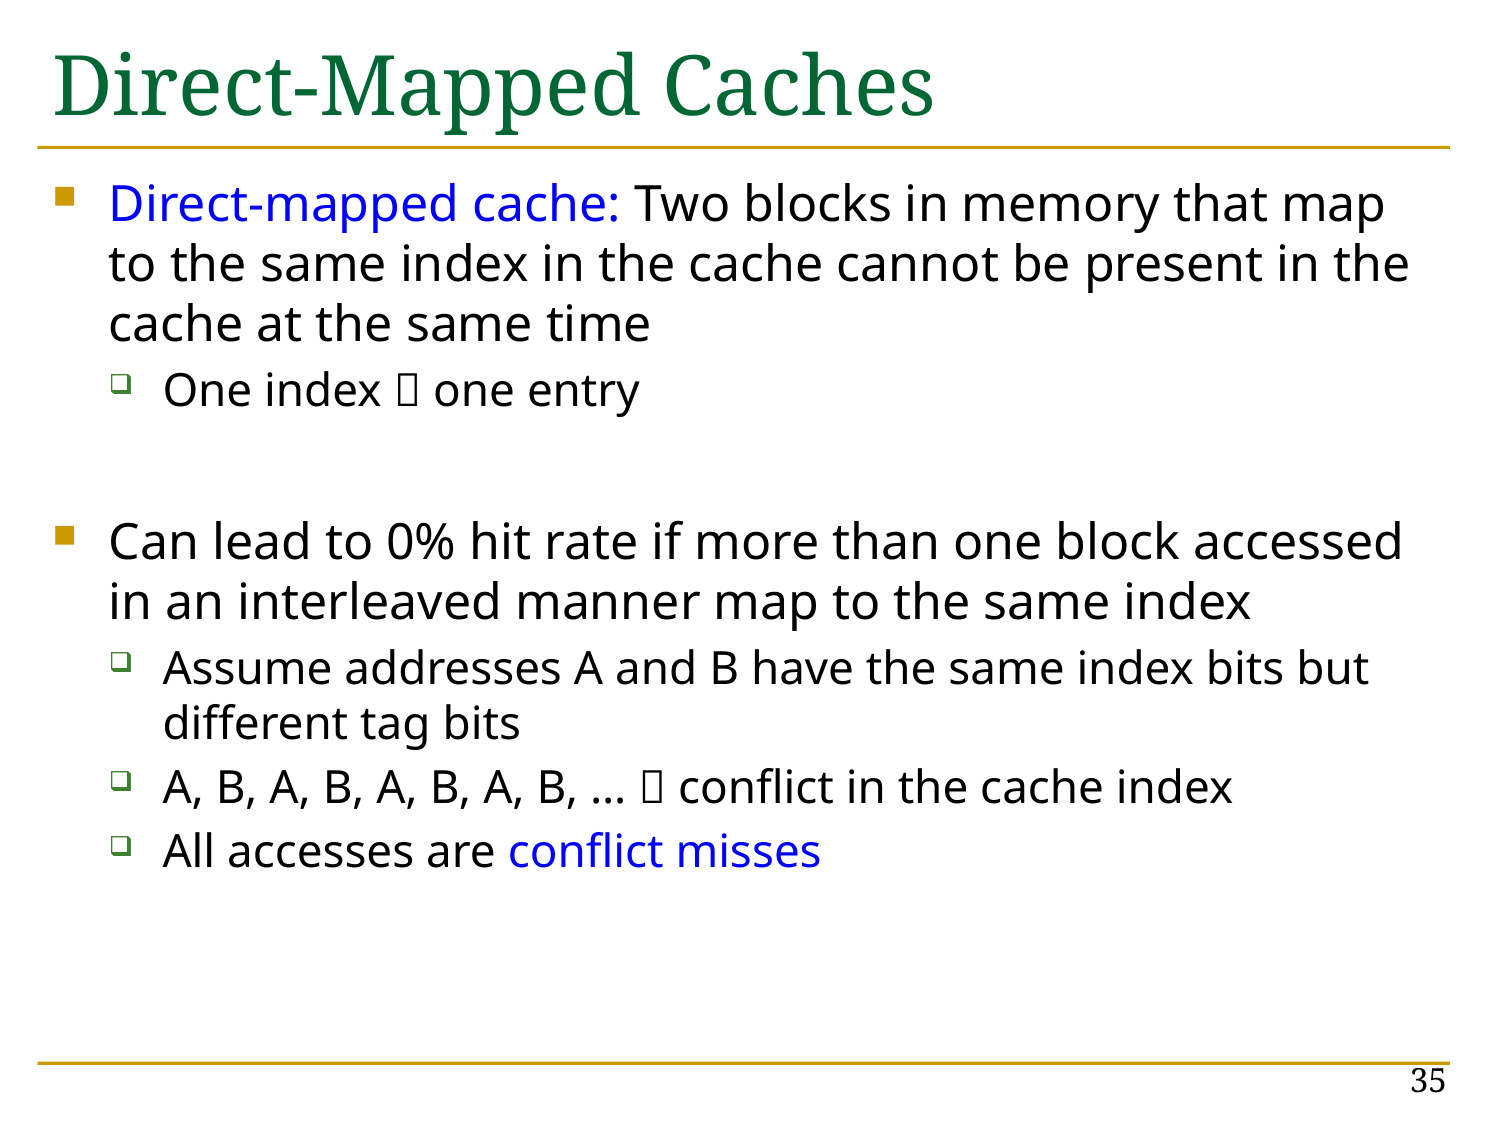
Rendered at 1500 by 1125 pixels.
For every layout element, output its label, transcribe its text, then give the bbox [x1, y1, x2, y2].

slide_number 35 [1111, 1036, 1462, 1112]
title Direct-Mapped Caches [37, 24, 1450, 163]
list Direct-mapped cache: Two blocks in memory that map to the same index in the cache cannot be present in the cache at the same time One index  one entry Can lead to 0% hit rate if more than one block accessed in an interleaved manner map to the same index Assume addresses A and B have the same index bits but different tag bits A, B, A, B, A, B, A, B, …  conflict in the cache index All accesses are conflict misses [37, 163, 1450, 1016]
